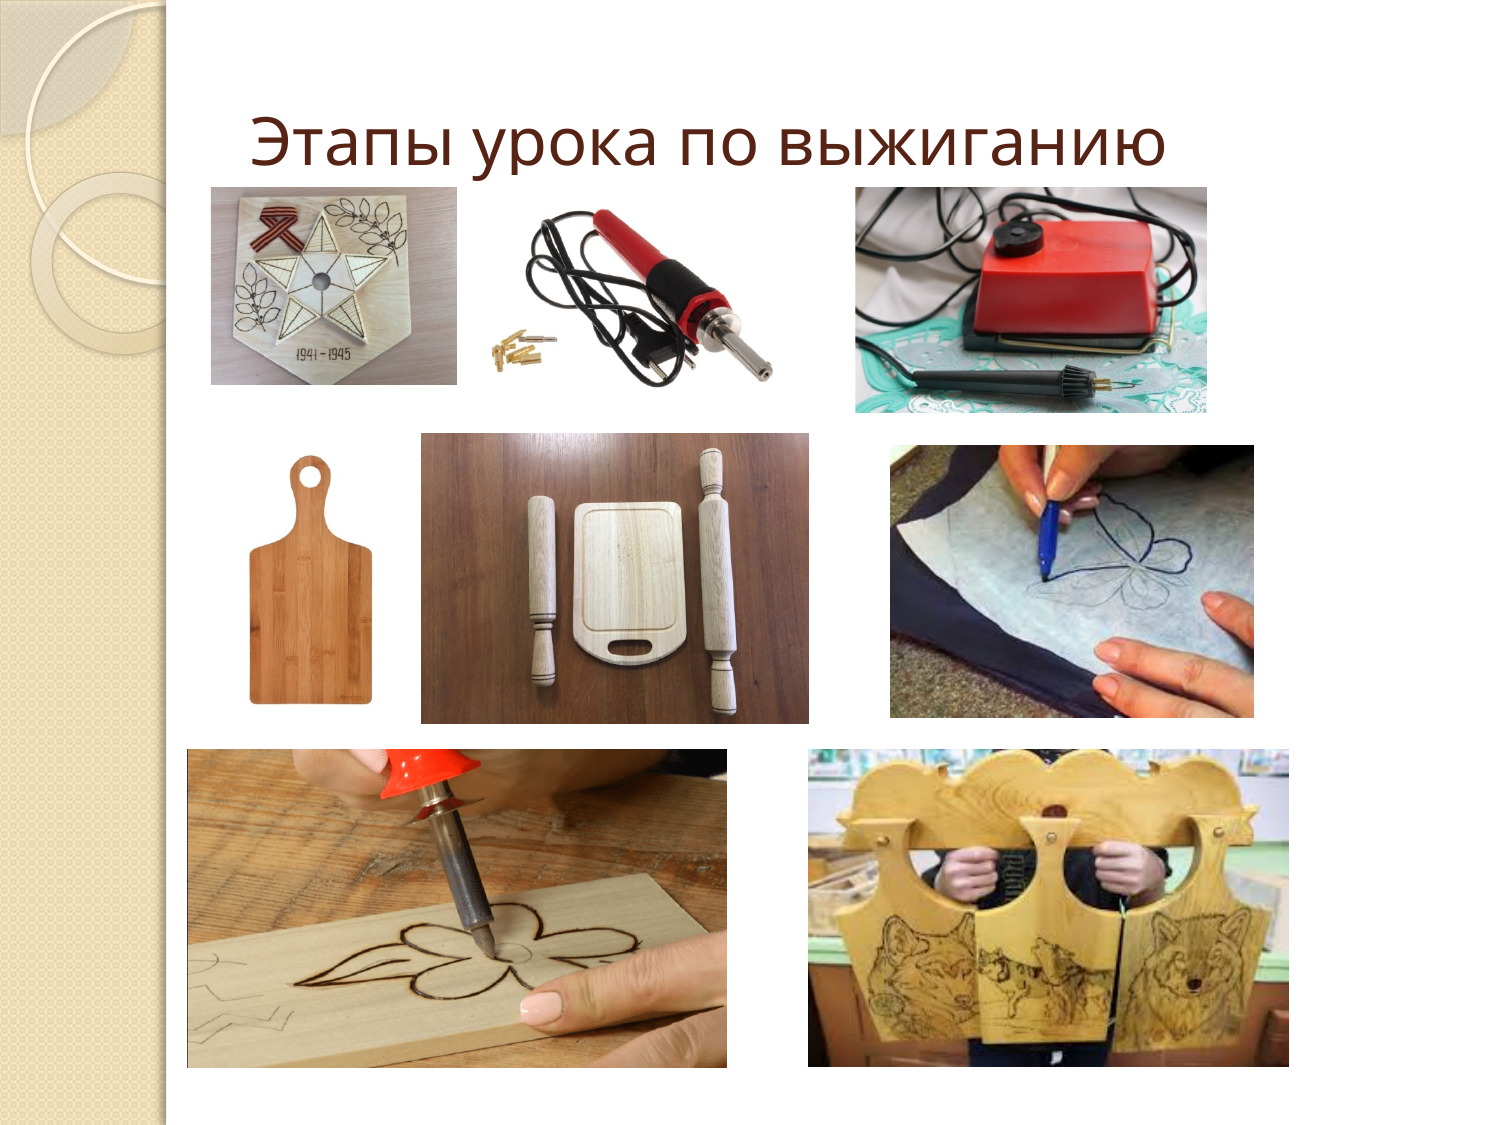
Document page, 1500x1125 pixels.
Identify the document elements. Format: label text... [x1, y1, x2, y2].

picture [210, 187, 458, 386]
title Этапы урока по выжиганию [235, 45, 1466, 233]
picture [855, 187, 1208, 413]
picture [808, 749, 1290, 1068]
picture [890, 445, 1255, 718]
picture [175, 433, 809, 724]
picture [187, 749, 727, 1068]
picture [491, 175, 774, 399]
